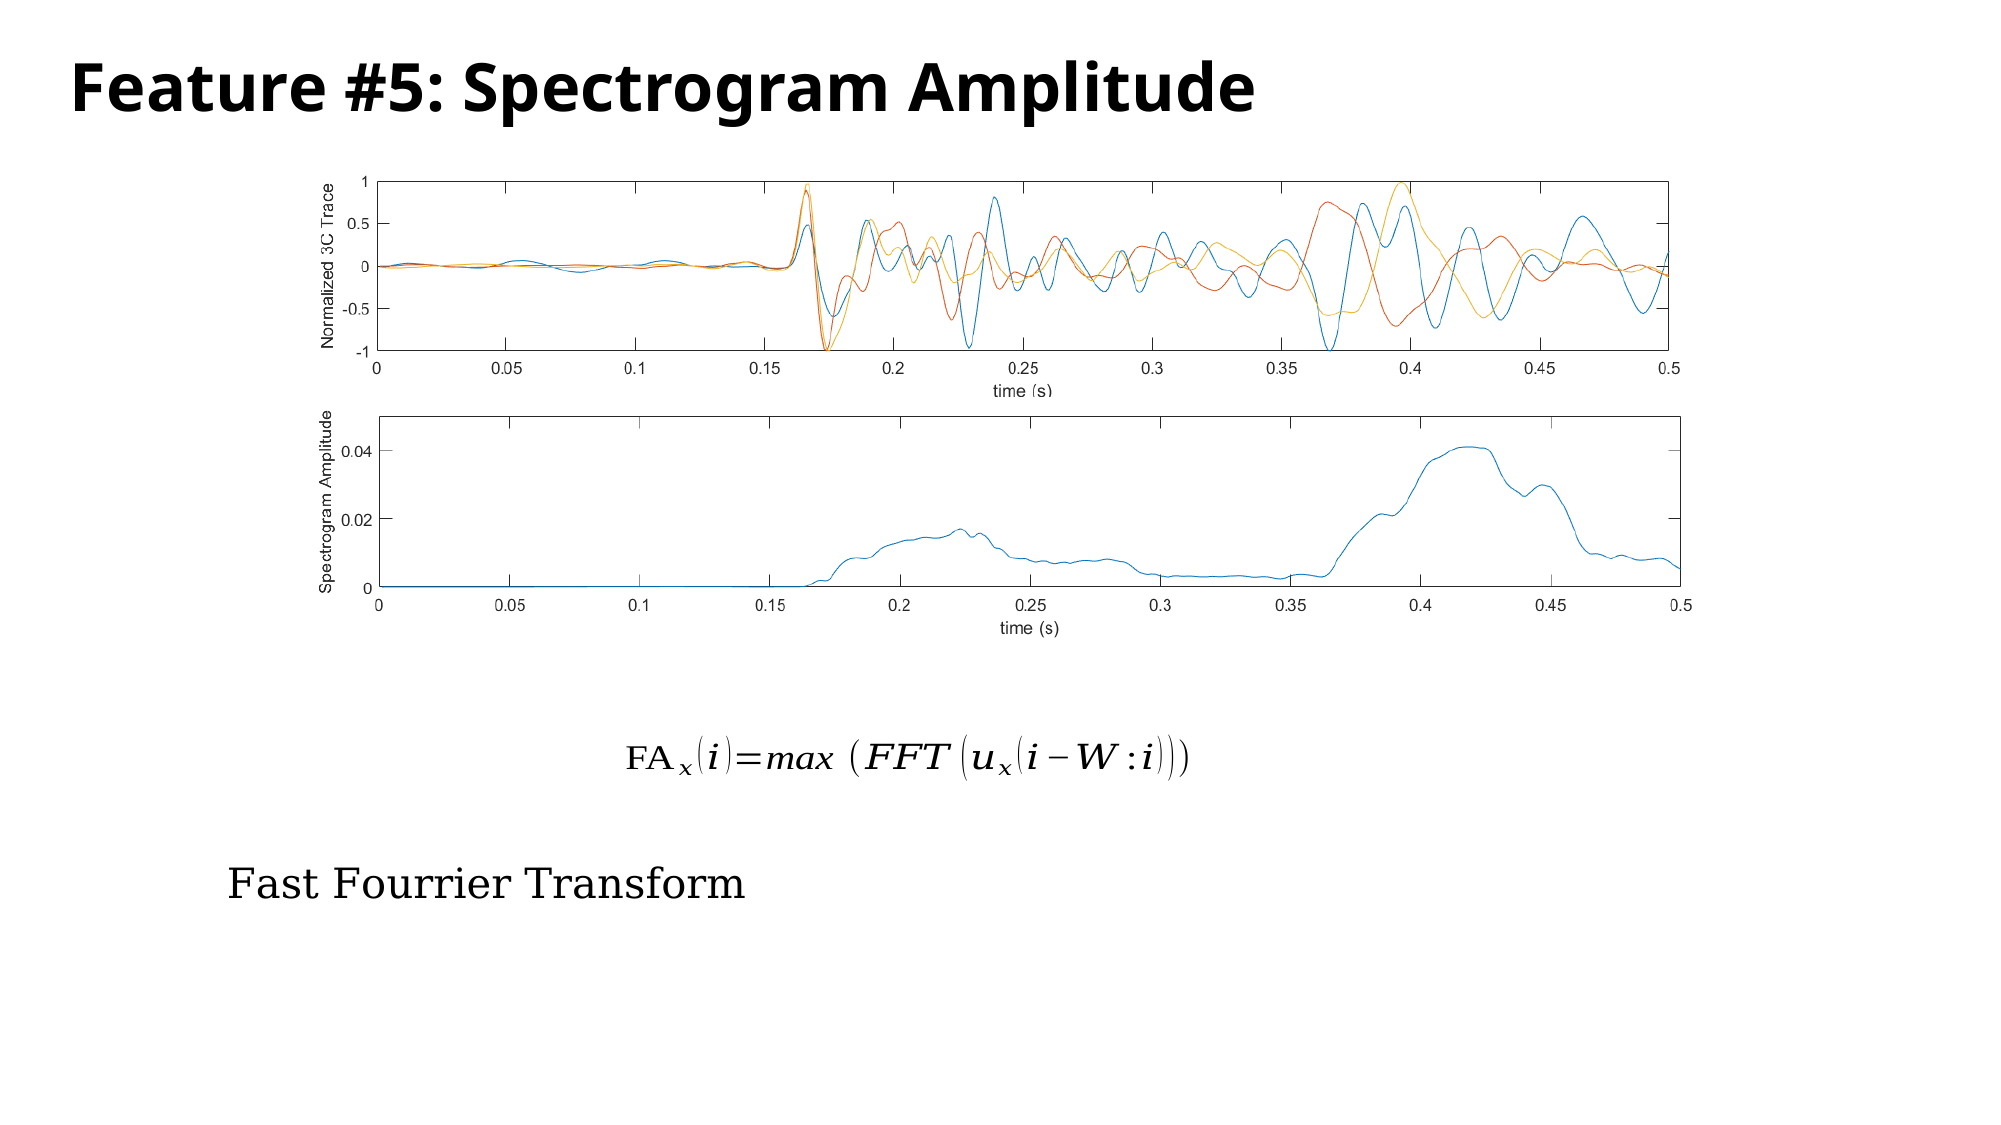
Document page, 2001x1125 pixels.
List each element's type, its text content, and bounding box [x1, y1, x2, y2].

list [159, 162, 1827, 401]
picture [160, 397, 1840, 638]
title Feature #5: Spectrogram Amplitude [55, 42, 1827, 138]
